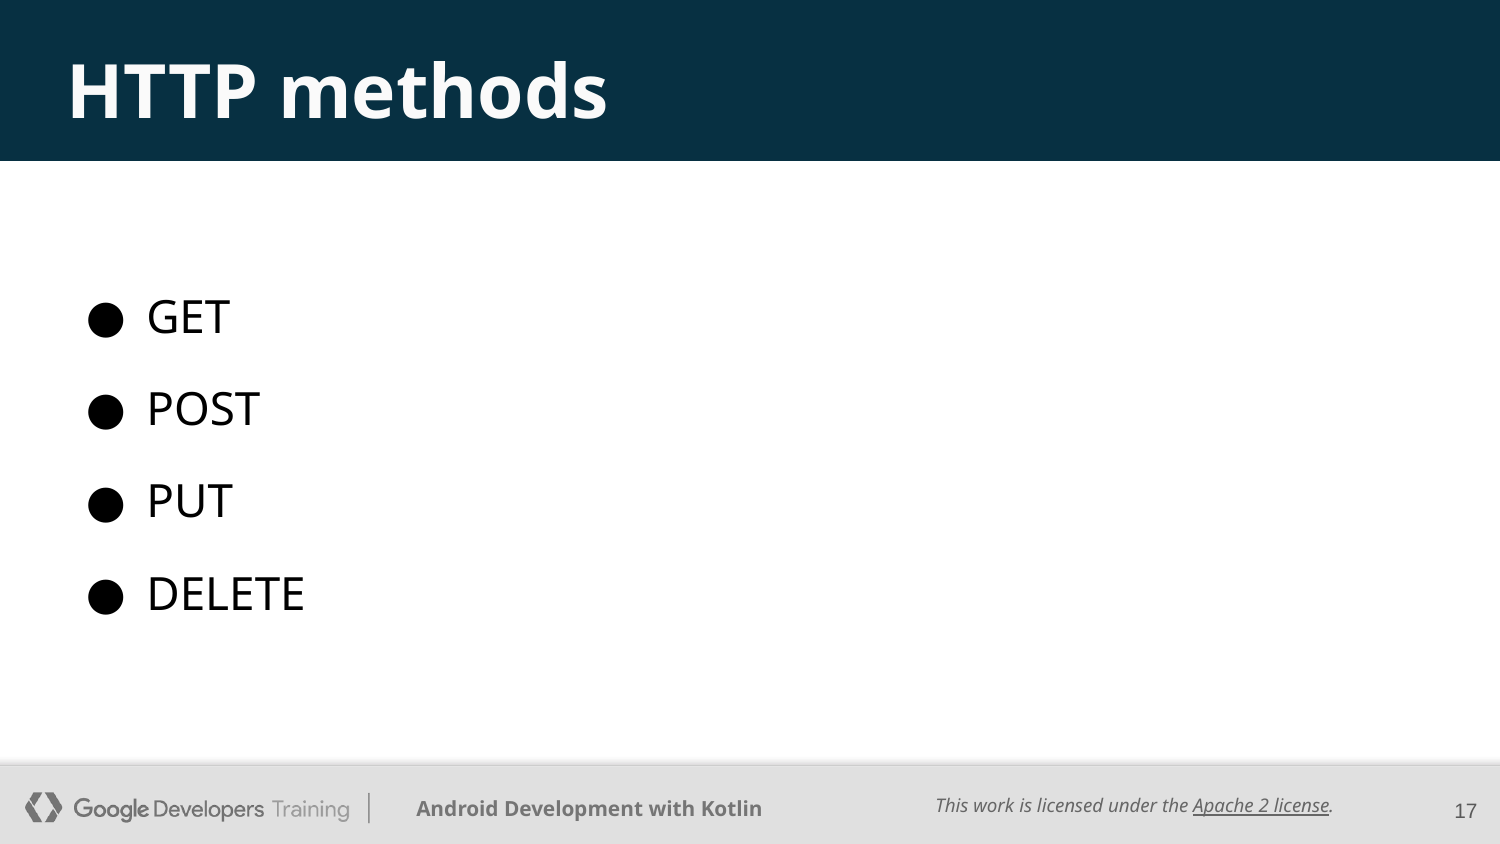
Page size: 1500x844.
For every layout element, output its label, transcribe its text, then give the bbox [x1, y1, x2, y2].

title HTTP methods [51, 28, 1449, 122]
picture [0, 161, 1500, 844]
list GET POST PUT DELETE [56, 264, 1449, 693]
slide_number ‹#› [1402, 777, 1493, 842]
